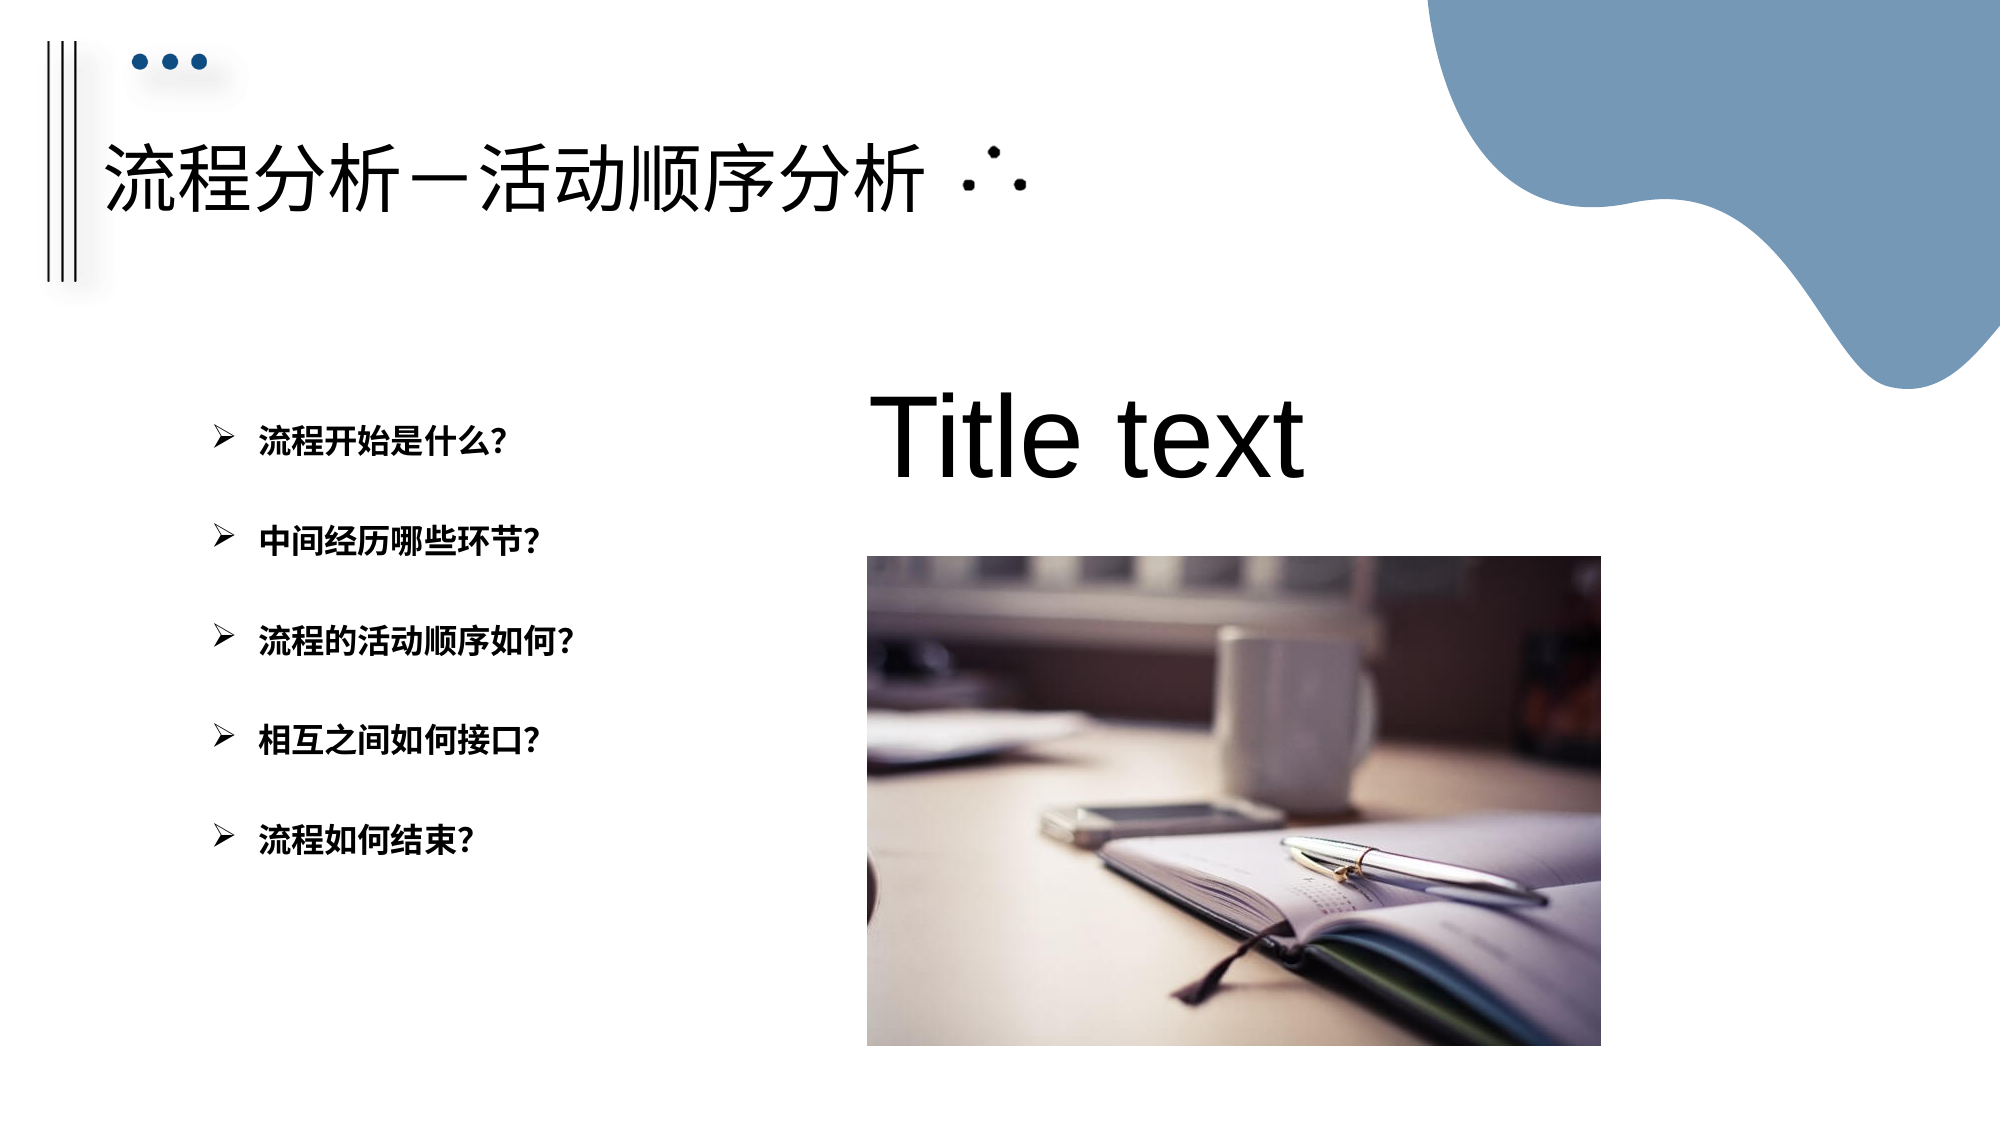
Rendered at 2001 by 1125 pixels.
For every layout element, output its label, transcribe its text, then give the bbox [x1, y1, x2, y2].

text_box Title text [696, 353, 1321, 709]
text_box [28, 11, 1075, 310]
text_box [1426, 0, 2000, 390]
text_box 流程开始是什么？ 中间经历哪些环节？ 流程的活动顺序如何？ 相互之间如何接口？ 流程如何结束？ [196, 352, 1198, 867]
picture [867, 556, 1601, 1046]
